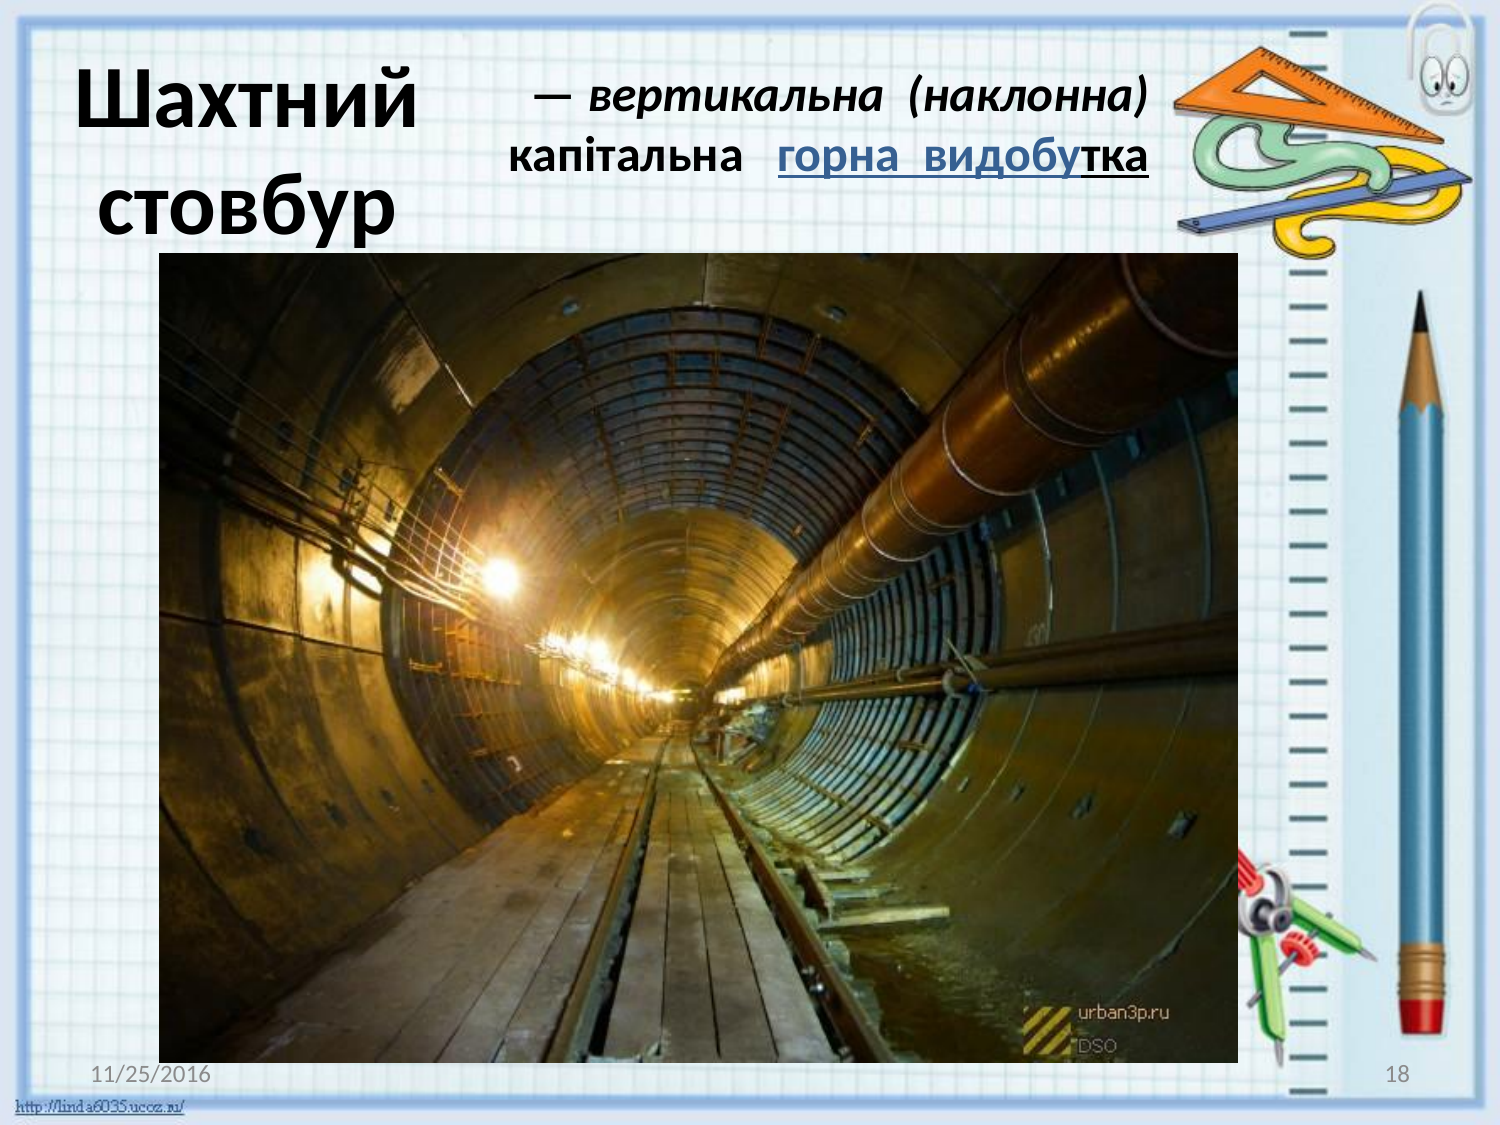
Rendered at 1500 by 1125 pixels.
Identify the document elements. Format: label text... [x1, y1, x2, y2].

picture [0, 0, 1500, 1125]
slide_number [75, 1042, 425, 1103]
text_box — вертикальна (наклонна) капітальна горна видобутка [454, 54, 1176, 190]
slide_number 18 [1074, 1042, 1425, 1103]
title Шахтний стовбур [0, 30, 560, 261]
